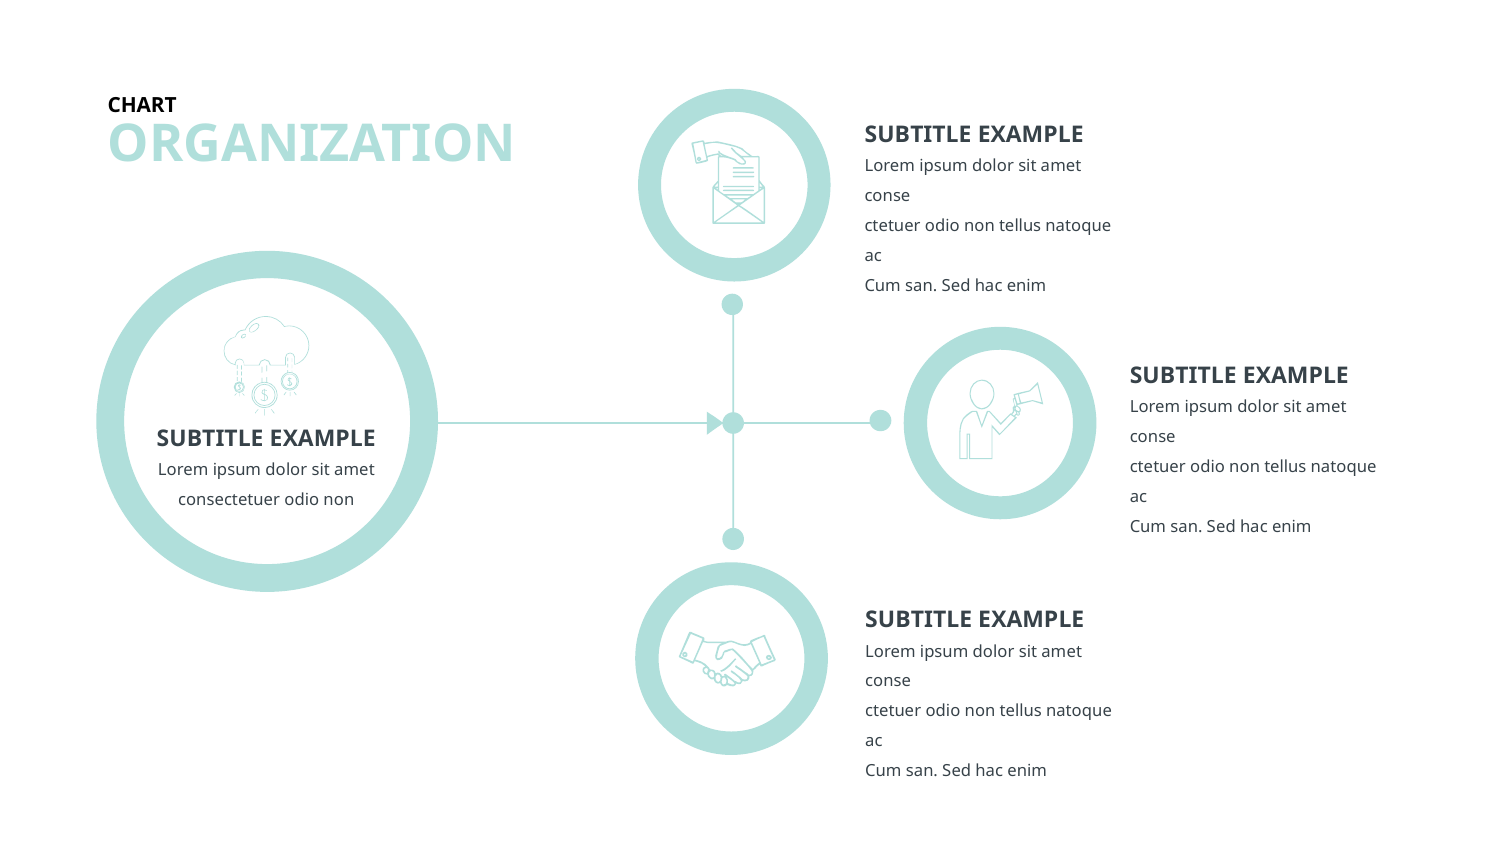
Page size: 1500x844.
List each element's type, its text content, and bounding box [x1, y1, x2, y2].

text_box SUBTITLE EXAMPLE [139, 421, 394, 443]
text_box [635, 562, 828, 755]
text_box [96, 250, 439, 592]
text_box SUBTITLE EXAMPLE [853, 602, 1108, 624]
text_box [280, 370, 299, 397]
text_box Lorem ipsum dolor sit amet consectetuer odio non [125, 443, 408, 515]
text_box [233, 377, 245, 397]
text_box SUBTITLE EXAMPLE [853, 117, 1108, 139]
text_box [869, 409, 892, 432]
text_box Lorem ipsum dolor sit amet conse ctetuer odio non tellus natoque ac Cum san. Sed hac enim [853, 139, 1136, 301]
text_box [903, 326, 1097, 520]
text_box Lorem ipsum dolor sit amet conse ctetuer odio non tellus natoque ac Cum san. Sed hac enim [1118, 380, 1404, 542]
text_box [706, 411, 724, 435]
text_box SUBTITLE EXAMPLE [1118, 358, 1373, 380]
text_box Lorem ipsum dolor sit amet conse ctetuer odio non tellus natoque ac Cum san. Sed hac enim [853, 624, 1136, 786]
text_box [638, 88, 831, 282]
text_box [969, 379, 995, 410]
text_box CHART ORGANIZATION [96, 88, 569, 192]
text_box [721, 293, 743, 316]
text_box [959, 382, 1044, 460]
text_box [691, 140, 766, 224]
text_box [722, 527, 744, 551]
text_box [678, 630, 776, 687]
text_box [251, 377, 278, 408]
text_box [722, 412, 744, 434]
